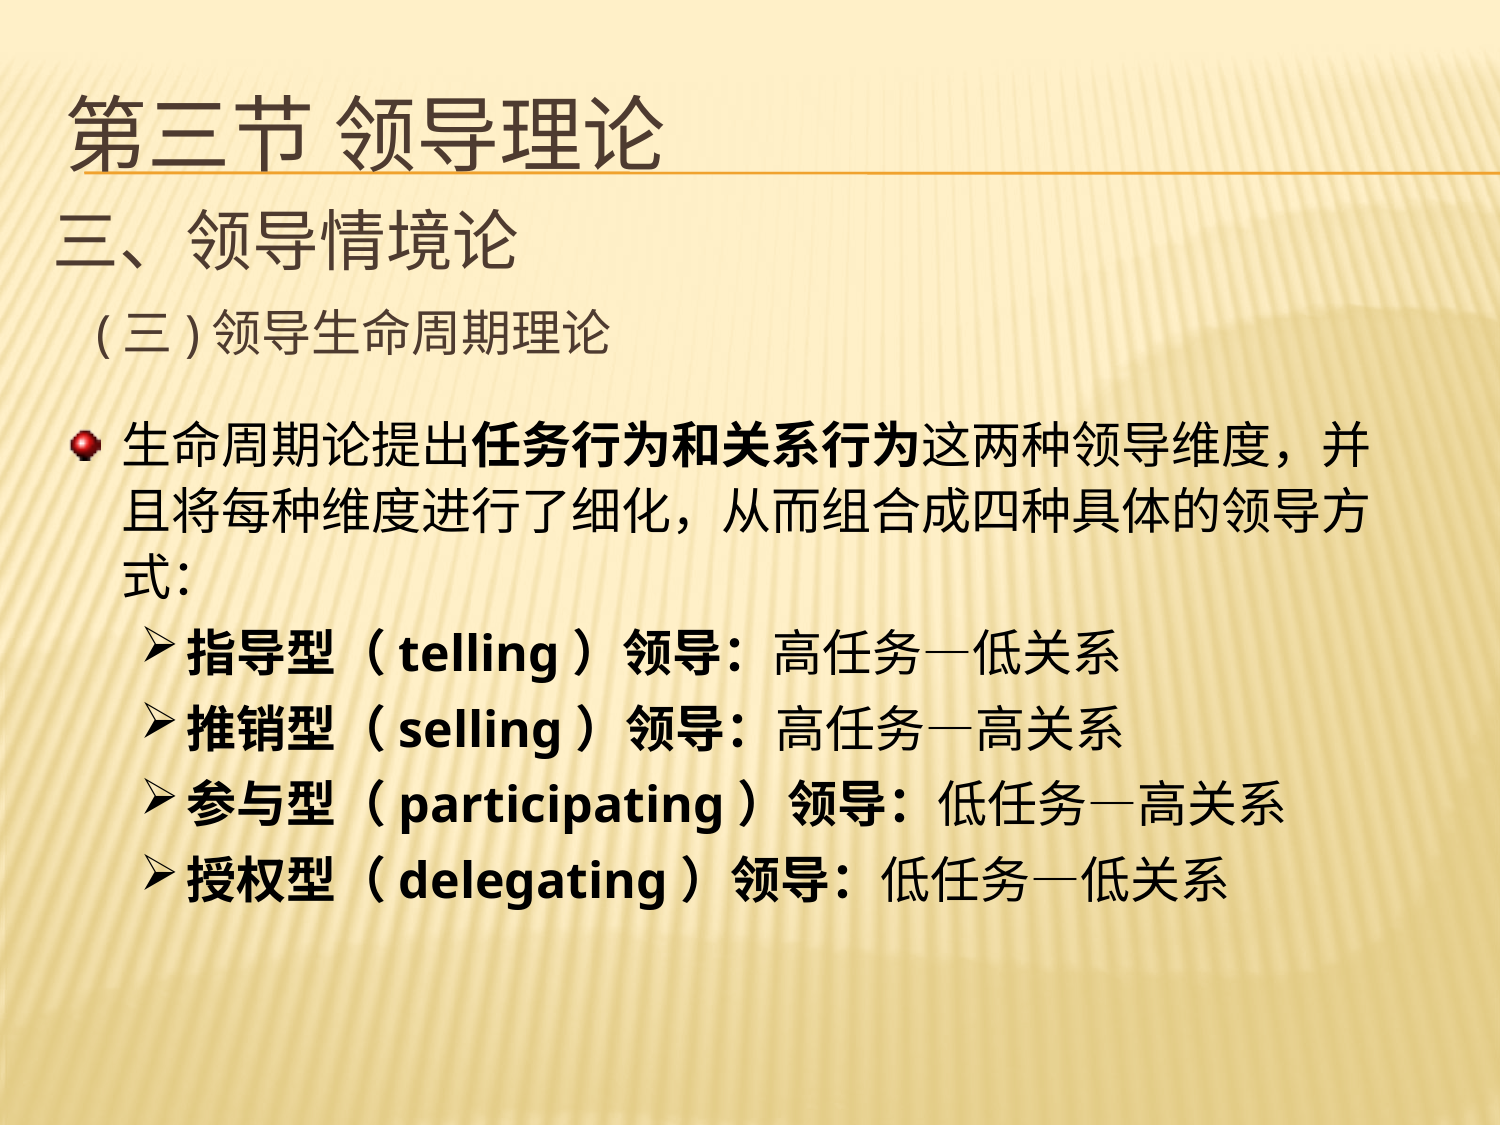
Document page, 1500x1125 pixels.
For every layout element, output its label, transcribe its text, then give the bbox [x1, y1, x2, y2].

list 三、领导情境论 (三)领导生命周期理论 [37, 200, 1463, 304]
title 第三节 领导理论 [50, 63, 1475, 201]
text_box 生命周期论提出任务行为和关系行为这两种领导维度，并且将每种维度进行了细化，从而组合成四种具体的领导方式： 指导型（telling）领导：高任务—低关系 推销型（selling）领导：高任务—高关系 参与型（participating）领导：低任务—高关系 授权型（delegating）领导：低任务—低关系 [50, 399, 1418, 962]
picture [65, 425, 101, 461]
